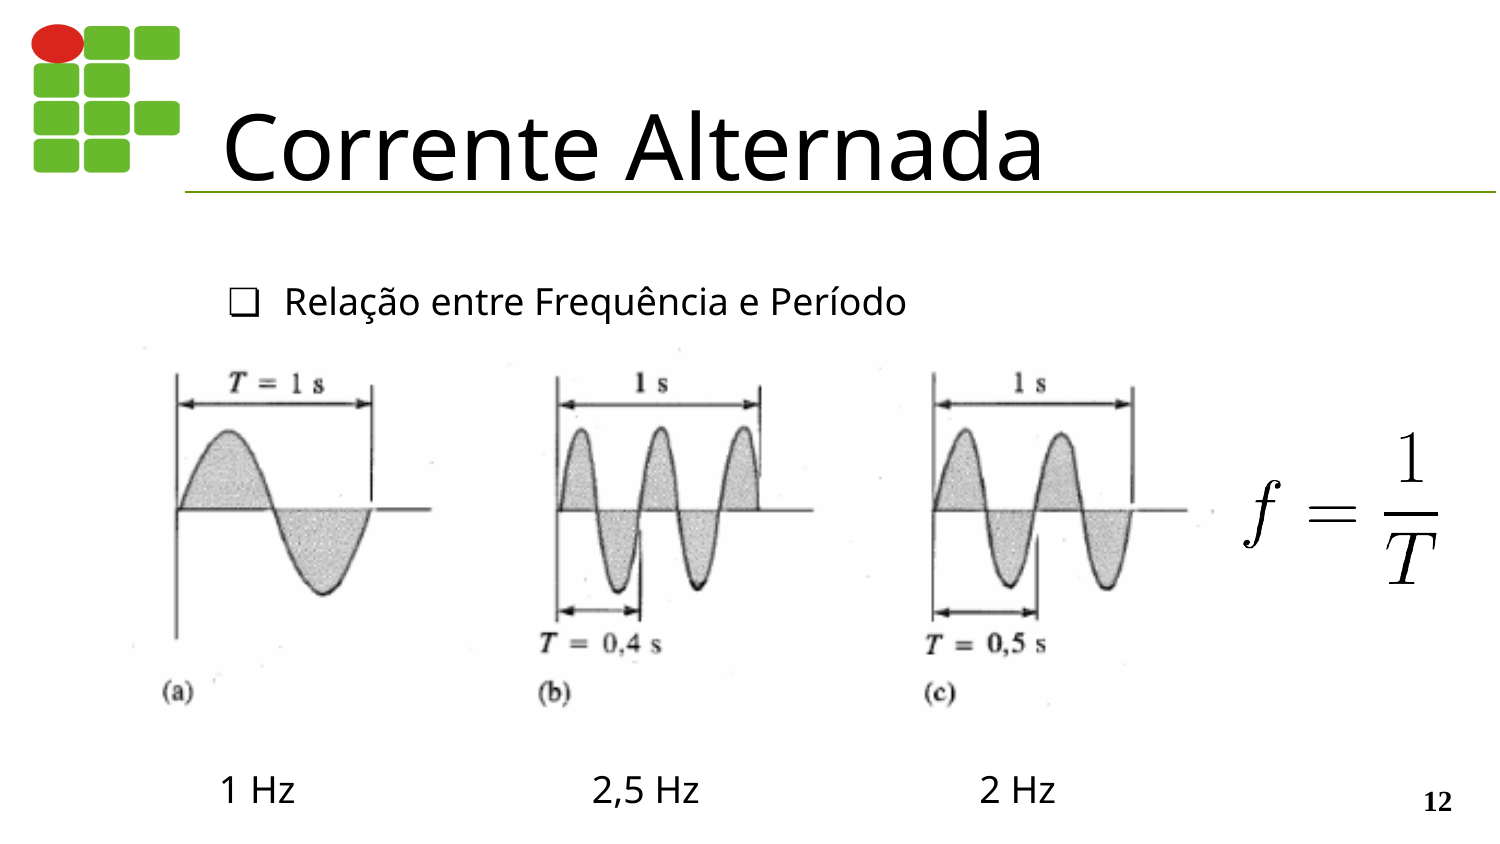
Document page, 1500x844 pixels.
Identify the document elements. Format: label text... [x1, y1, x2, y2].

list 2,5 Hz [576, 736, 731, 810]
list Relação entre Frequência e Período [193, 248, 1490, 322]
text_box ‹#› [1390, 768, 1468, 825]
picture [110, 346, 1214, 712]
picture [29, 23, 182, 174]
list 2 Hz [964, 736, 1118, 810]
list 1 Hz [204, 736, 331, 810]
title Corrente Alternada [206, 26, 1468, 207]
picture [1243, 432, 1438, 584]
